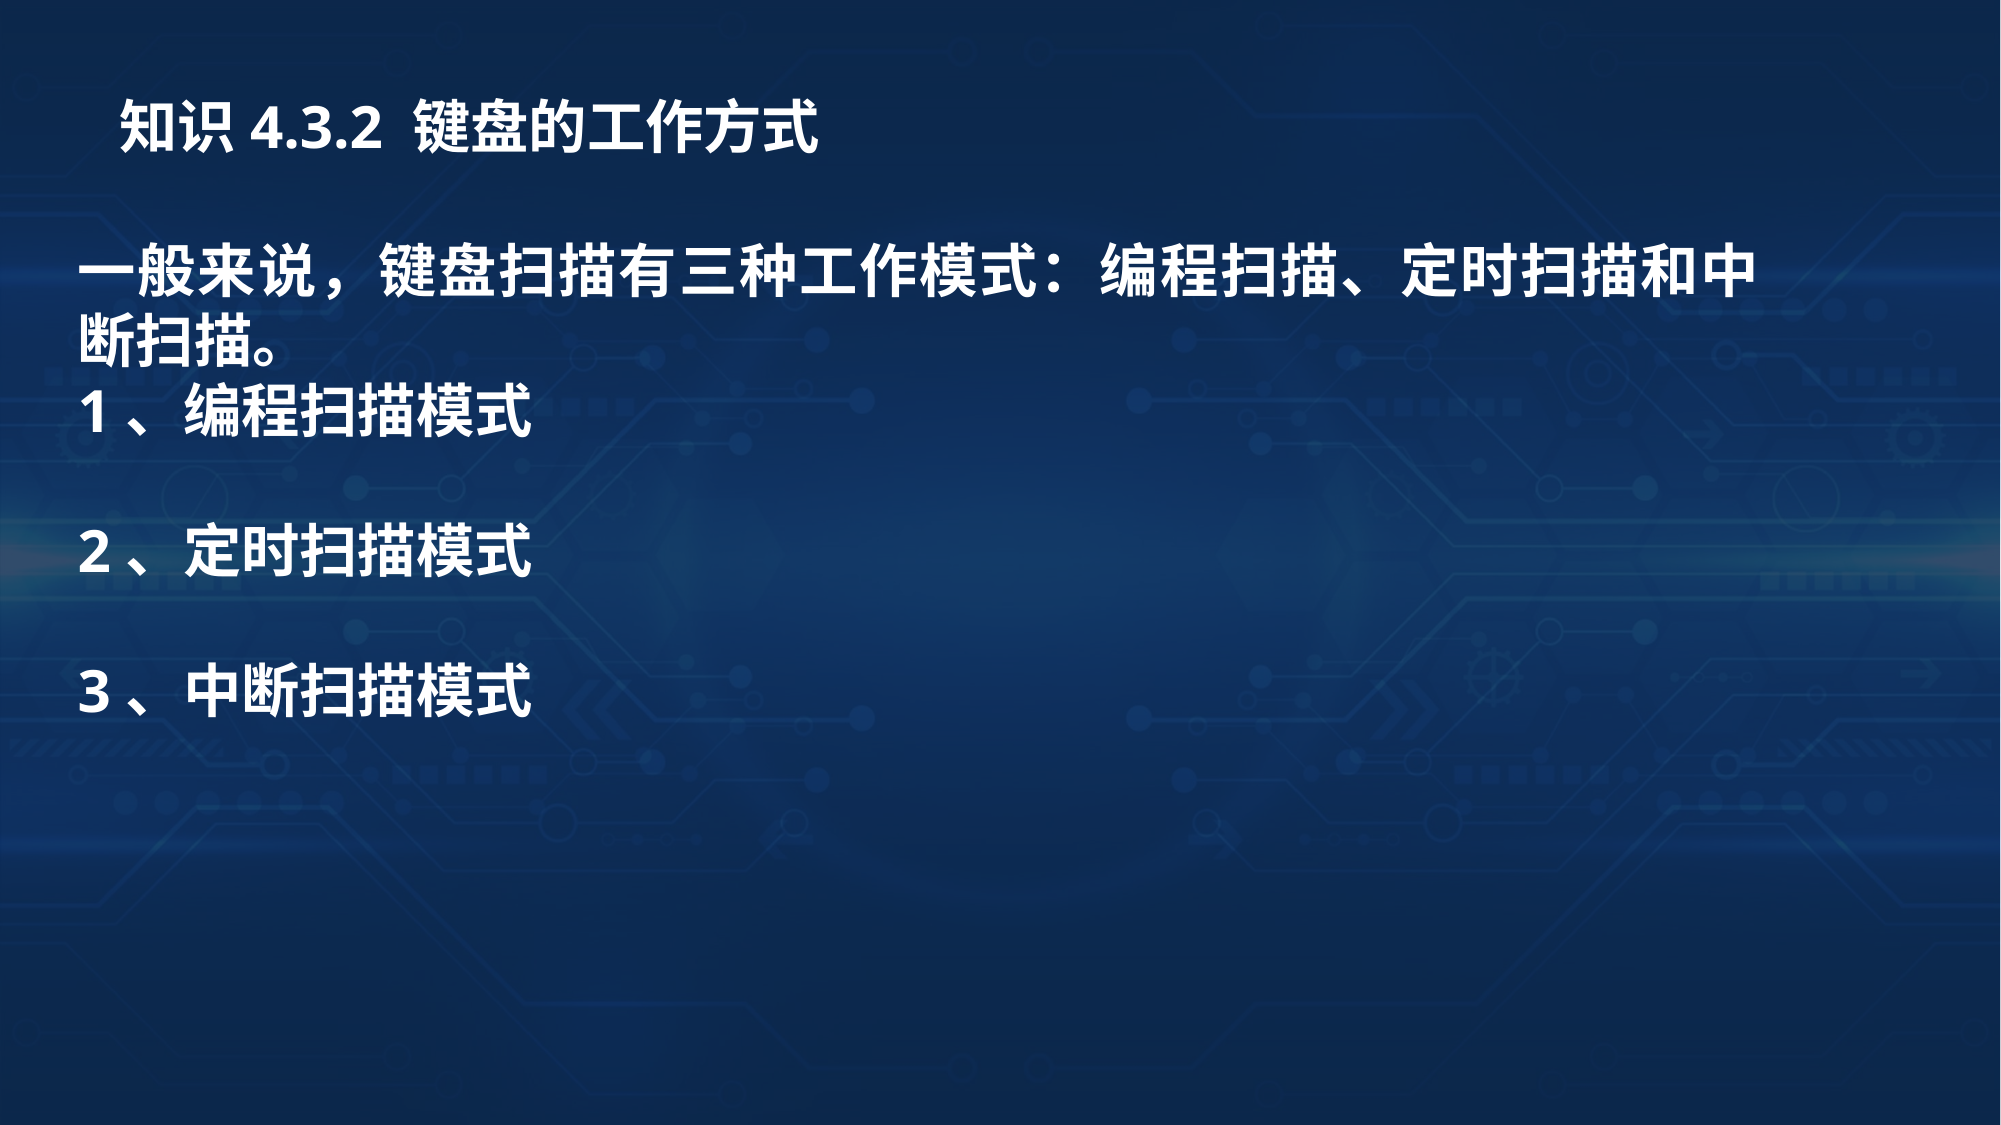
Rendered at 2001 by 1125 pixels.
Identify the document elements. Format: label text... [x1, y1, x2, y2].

text_box 知识4.3.2 键盘的工作方式 [104, 83, 939, 168]
text_box 一般来说，键盘扫描有三种工作模式：编程扫描、定时扫描和中断扫描。 1、编程扫描模式 2、定时扫描模式 3、中断扫描模式 [62, 226, 1774, 732]
